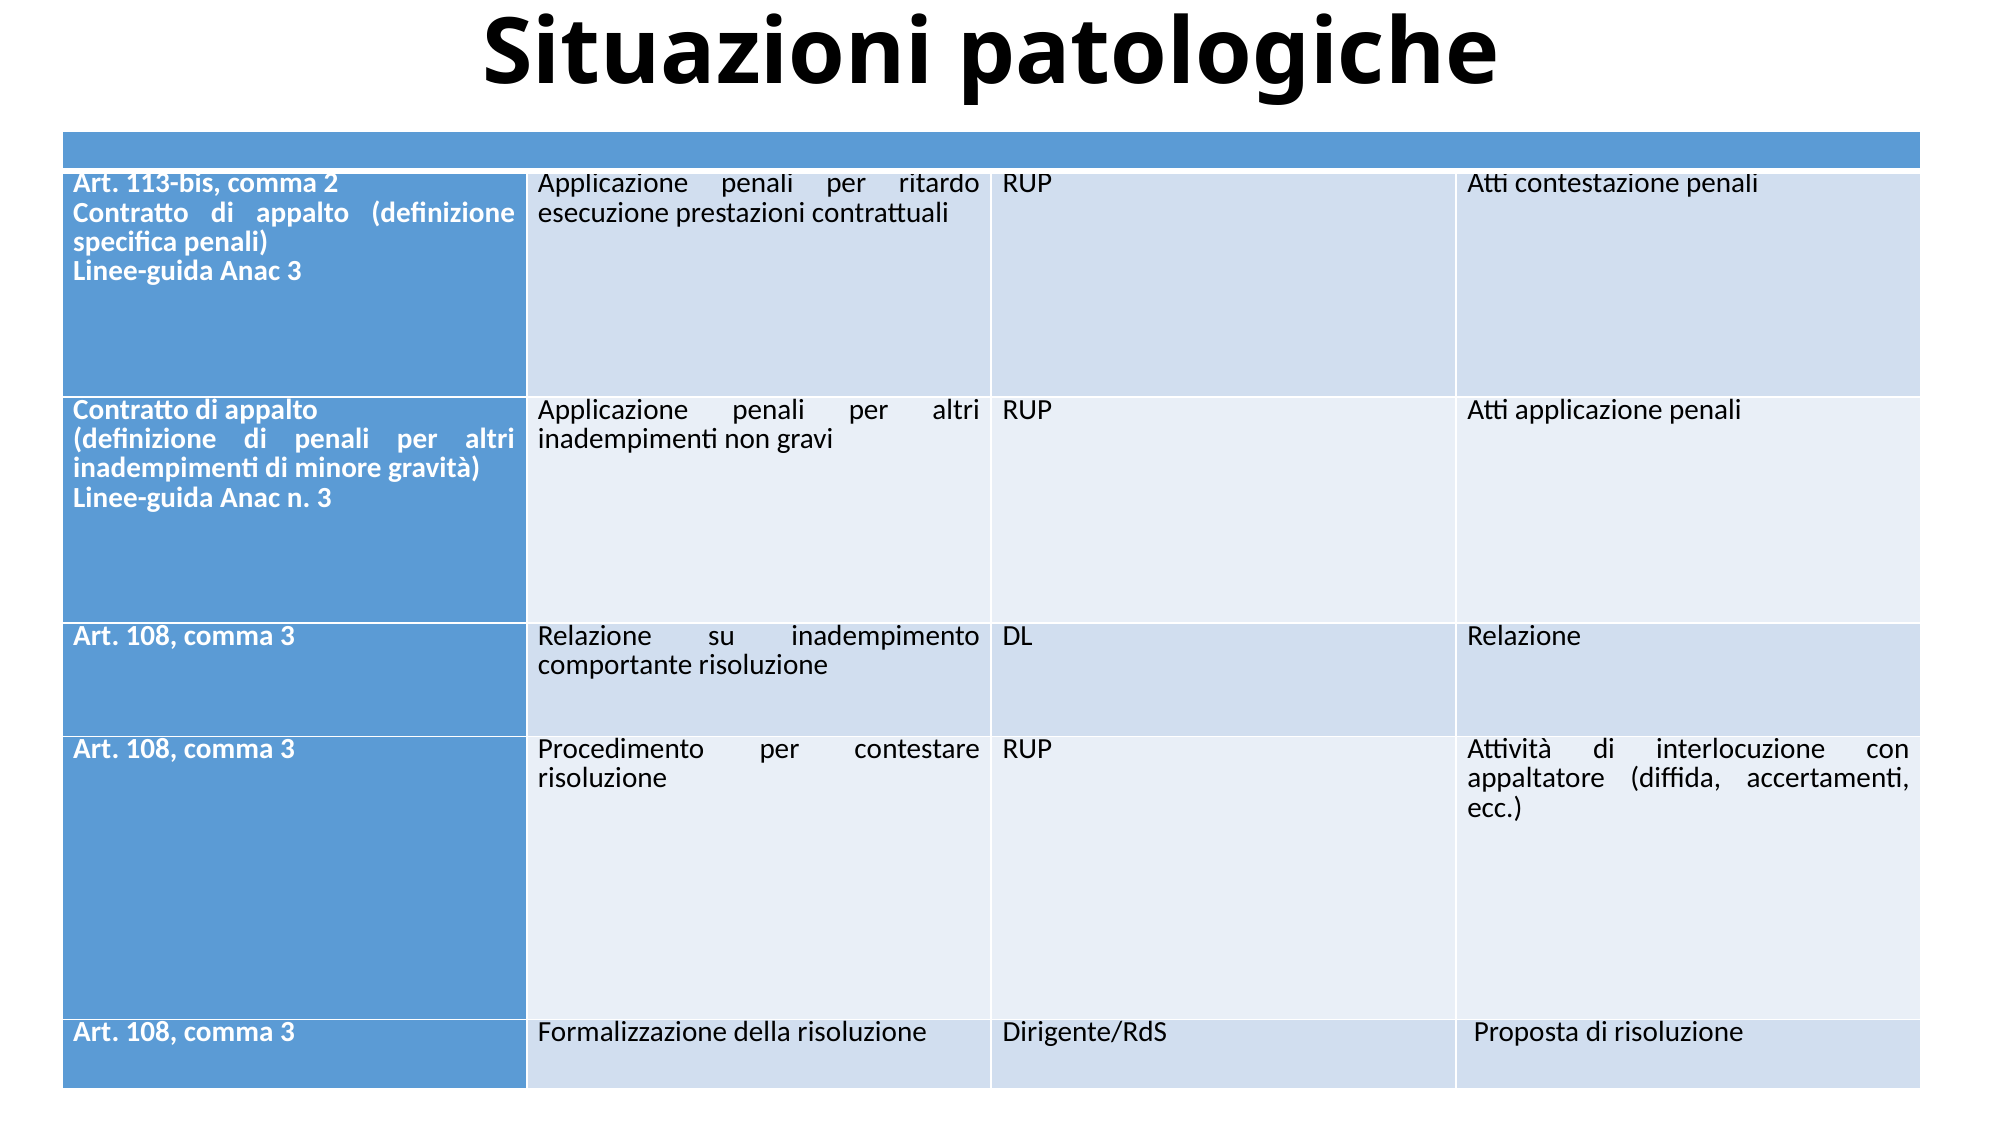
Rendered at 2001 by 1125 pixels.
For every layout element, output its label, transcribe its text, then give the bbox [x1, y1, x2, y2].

table_cell Applicazione penali per altri inadempimenti non gravi [528, 398, 990, 622]
table_cell Applicazione penali per ritardo esecuzione prestazioni contrattuali [528, 174, 990, 396]
table_cell Atti contestazione penali [1457, 174, 1920, 396]
table_cell Art. 108, comma 3 [63, 624, 526, 736]
title Situazioni patologiche [129, 0, 1854, 130]
table_cell Relazione [1457, 624, 1920, 736]
table_cell RUP [992, 398, 1455, 622]
table_cell Attività di interlocuzione con appaltatore (diffida, accertamenti, ecc.) [1457, 737, 1920, 1019]
table_cell Dirigente/RdS [992, 1020, 1455, 1088]
table_cell Atti applicazione penali [1457, 398, 1920, 622]
table_header [63, 132, 1920, 168]
table_cell Art. 108, comma 3 [63, 737, 526, 1019]
table_cell RUP [992, 737, 1455, 1019]
table_cell Formalizzazione della risoluzione [528, 1020, 990, 1088]
table_cell Contratto di appalto (definizione di penali per altri inadempimenti di minore gravità) Linee-guida Anac n. 3 [63, 398, 526, 622]
table_cell RUP [992, 174, 1455, 396]
table_cell Proposta di risoluzione [1457, 1020, 1920, 1088]
table_cell Procedimento per contestare risoluzione [528, 737, 990, 1019]
table_cell Art. 113-bis, comma 2 Contratto di appalto (definizione specifica penali) Linee-guida Anac 3 [63, 174, 526, 396]
table_cell Relazione su inadempimento comportante risoluzione [528, 624, 990, 736]
table_cell Art. 108, comma 3 [63, 1020, 526, 1088]
table_cell DL [992, 624, 1455, 736]
